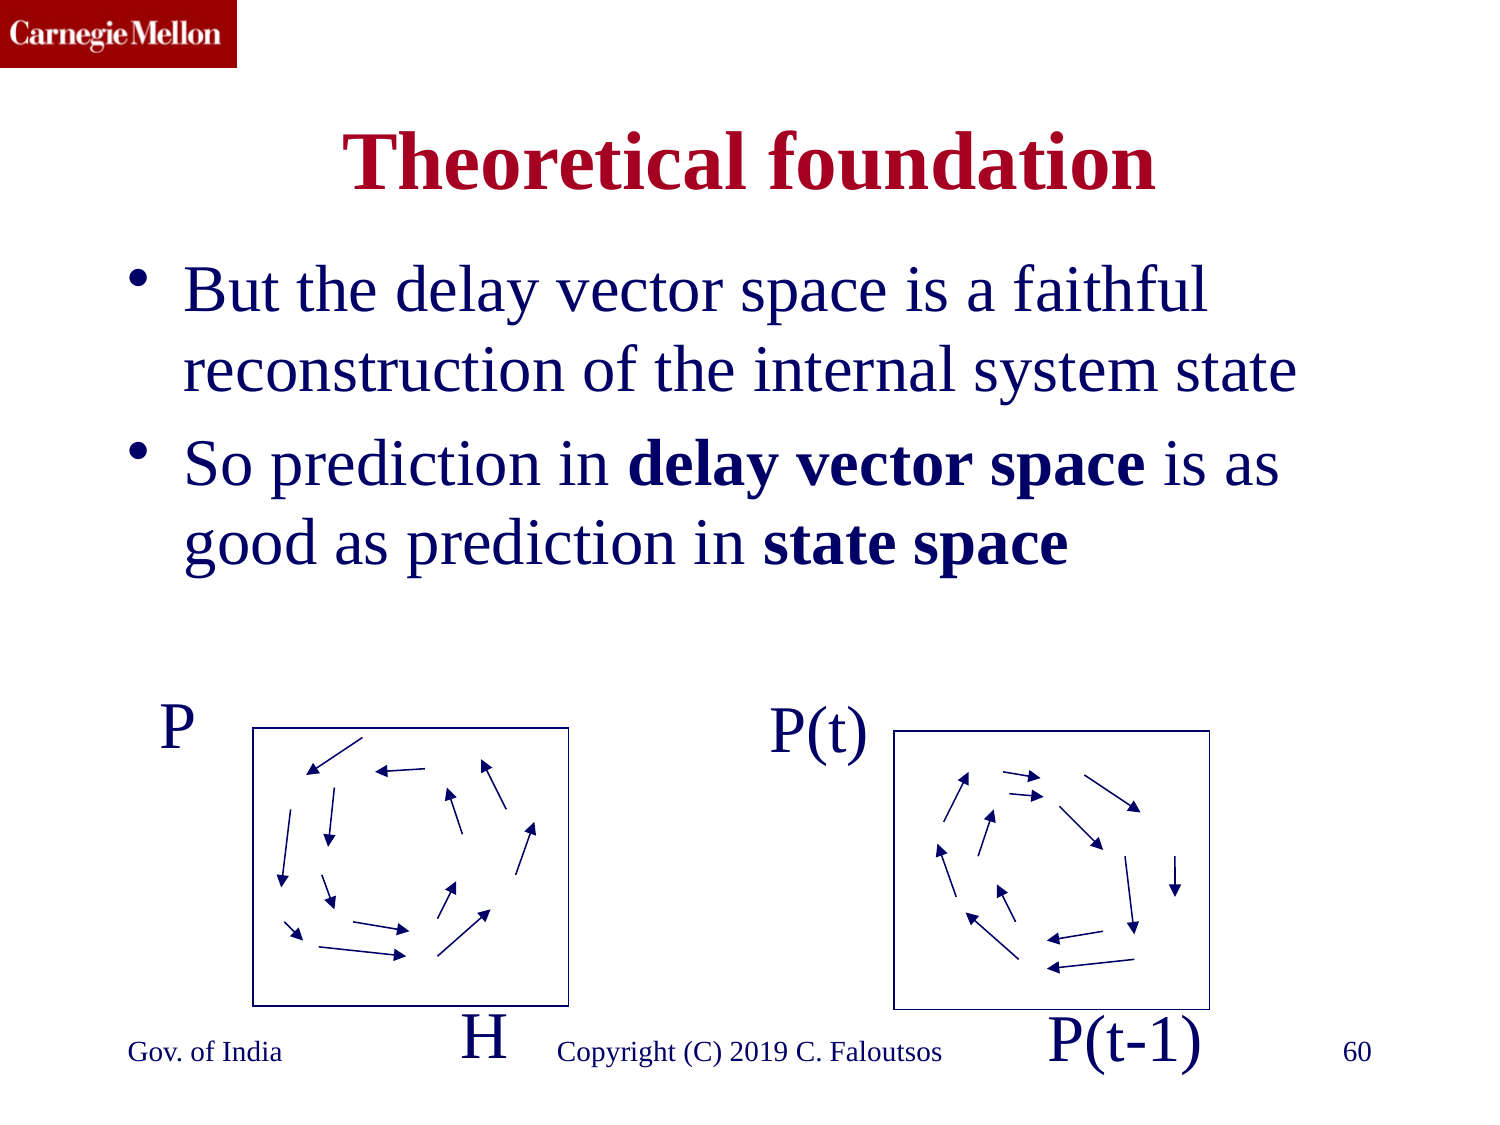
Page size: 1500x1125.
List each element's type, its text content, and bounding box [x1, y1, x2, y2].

text_box P(t-1) [1032, 987, 1219, 1083]
picture [0, 0, 237, 68]
slide_number Gov. of India [112, 1024, 426, 1101]
text_box P(t) [754, 678, 884, 773]
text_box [144, 674, 569, 1080]
footer Copyright (C) 2019 C. Faloutsos [512, 1024, 988, 1101]
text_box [937, 771, 1176, 969]
text_box [893, 731, 1210, 1010]
slide_number 60 [1074, 1024, 1388, 1101]
title Theoretical foundation [112, 99, 1388, 213]
list But the delay vector space is a faithful reconstruction of the internal system state So prediction in delay vector space is as good as prediction in state space [112, 237, 1388, 1001]
